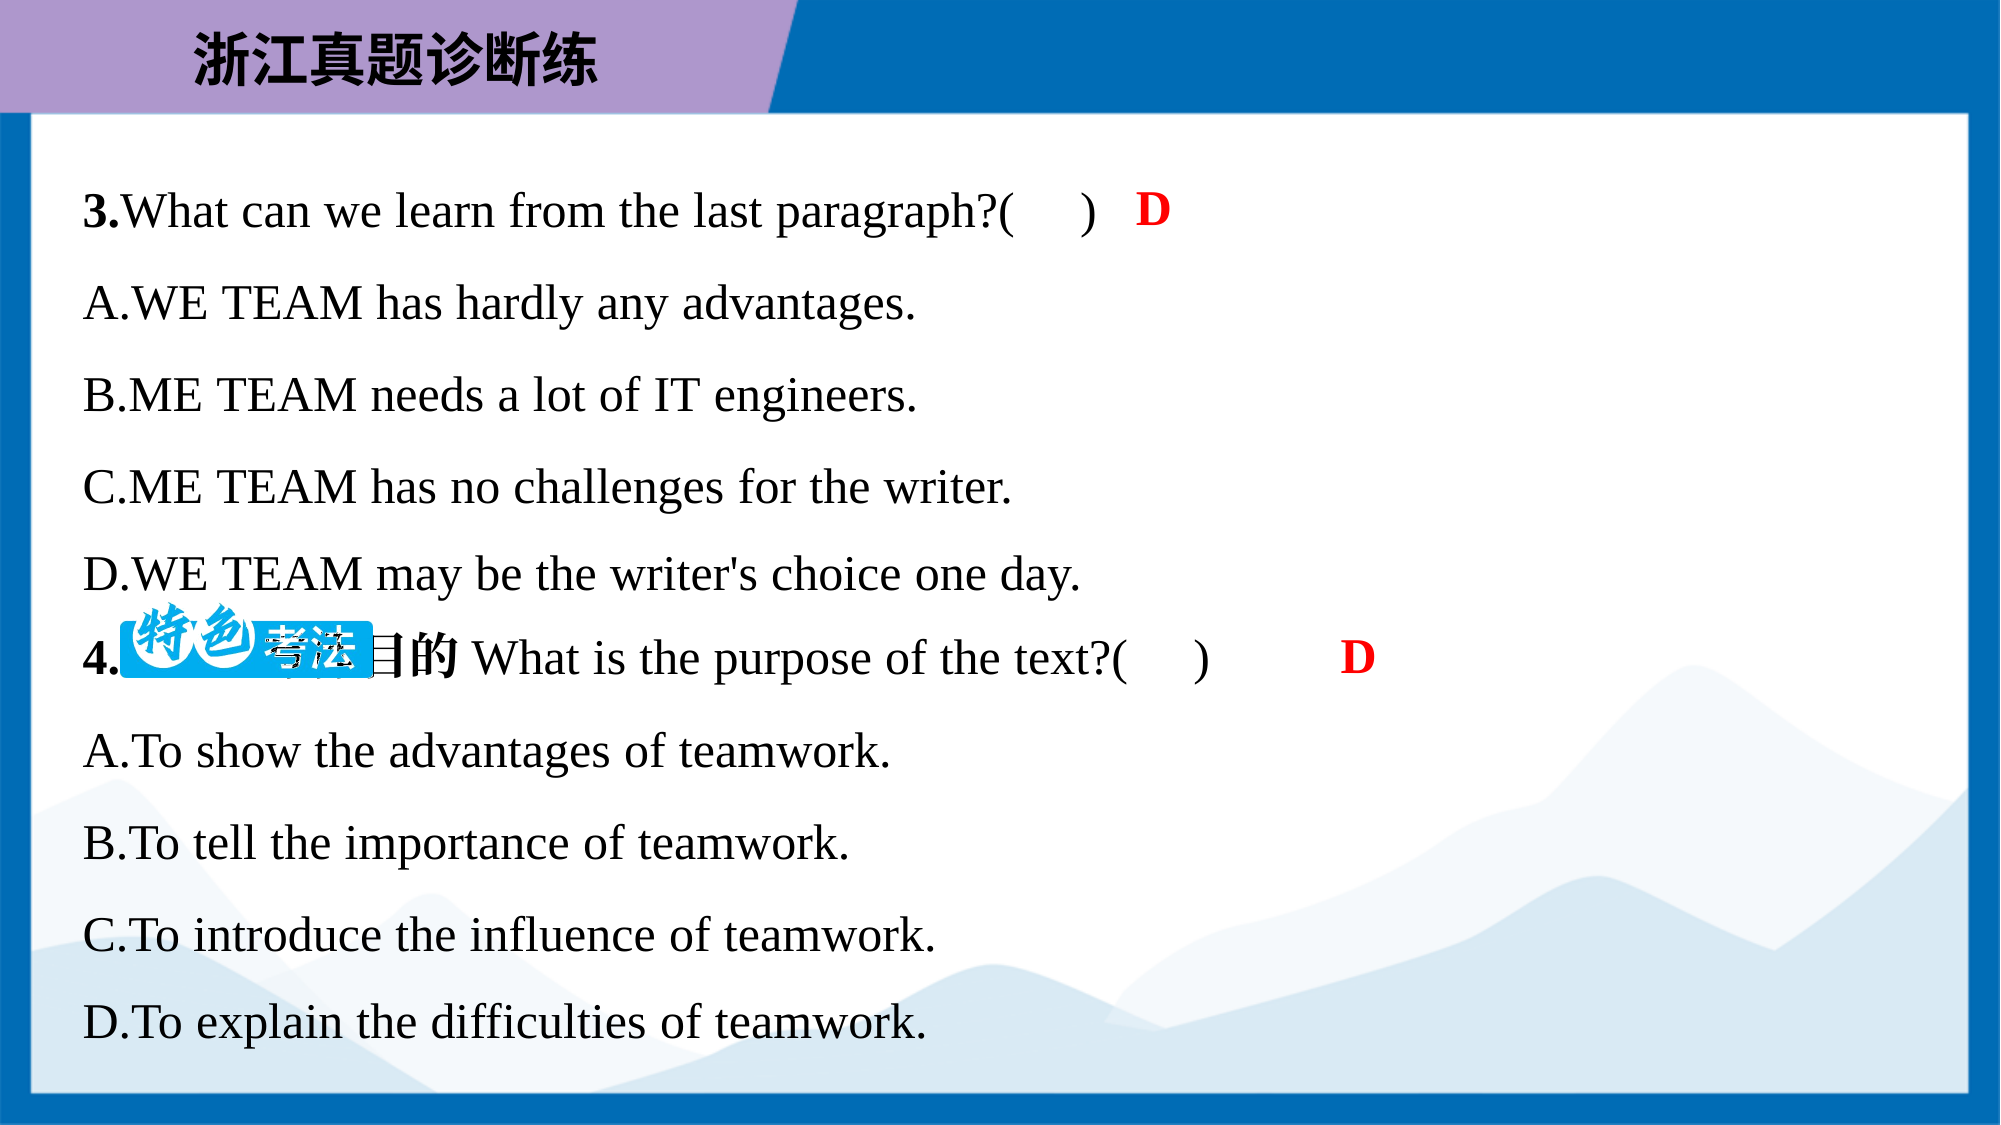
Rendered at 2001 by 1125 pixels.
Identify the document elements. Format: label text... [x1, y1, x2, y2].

text_box 4. 写作目的What is the purpose of the text?( ) [82, 597, 1917, 676]
text_box D [1117, 147, 1191, 227]
text_box D [1322, 595, 1395, 674]
picture [0, 0, 2000, 1125]
text_box 3.What can we learn from the last paragraph?( ) [82, 149, 1917, 228]
text_box A.WE TEAM has hardly any advantages. B.ME TEAM needs a lot of IT engineers. C.ME TEAM has no challenges for the writer. D.WE TEAM may be the writer's choice one day. [82, 238, 1917, 591]
text_box A.To show the advantages of teamwork. B.To tell the importance of teamwork. C.To introduce the influence of teamwork. D.To explain the difficulties of teamwork. [82, 686, 1917, 1040]
